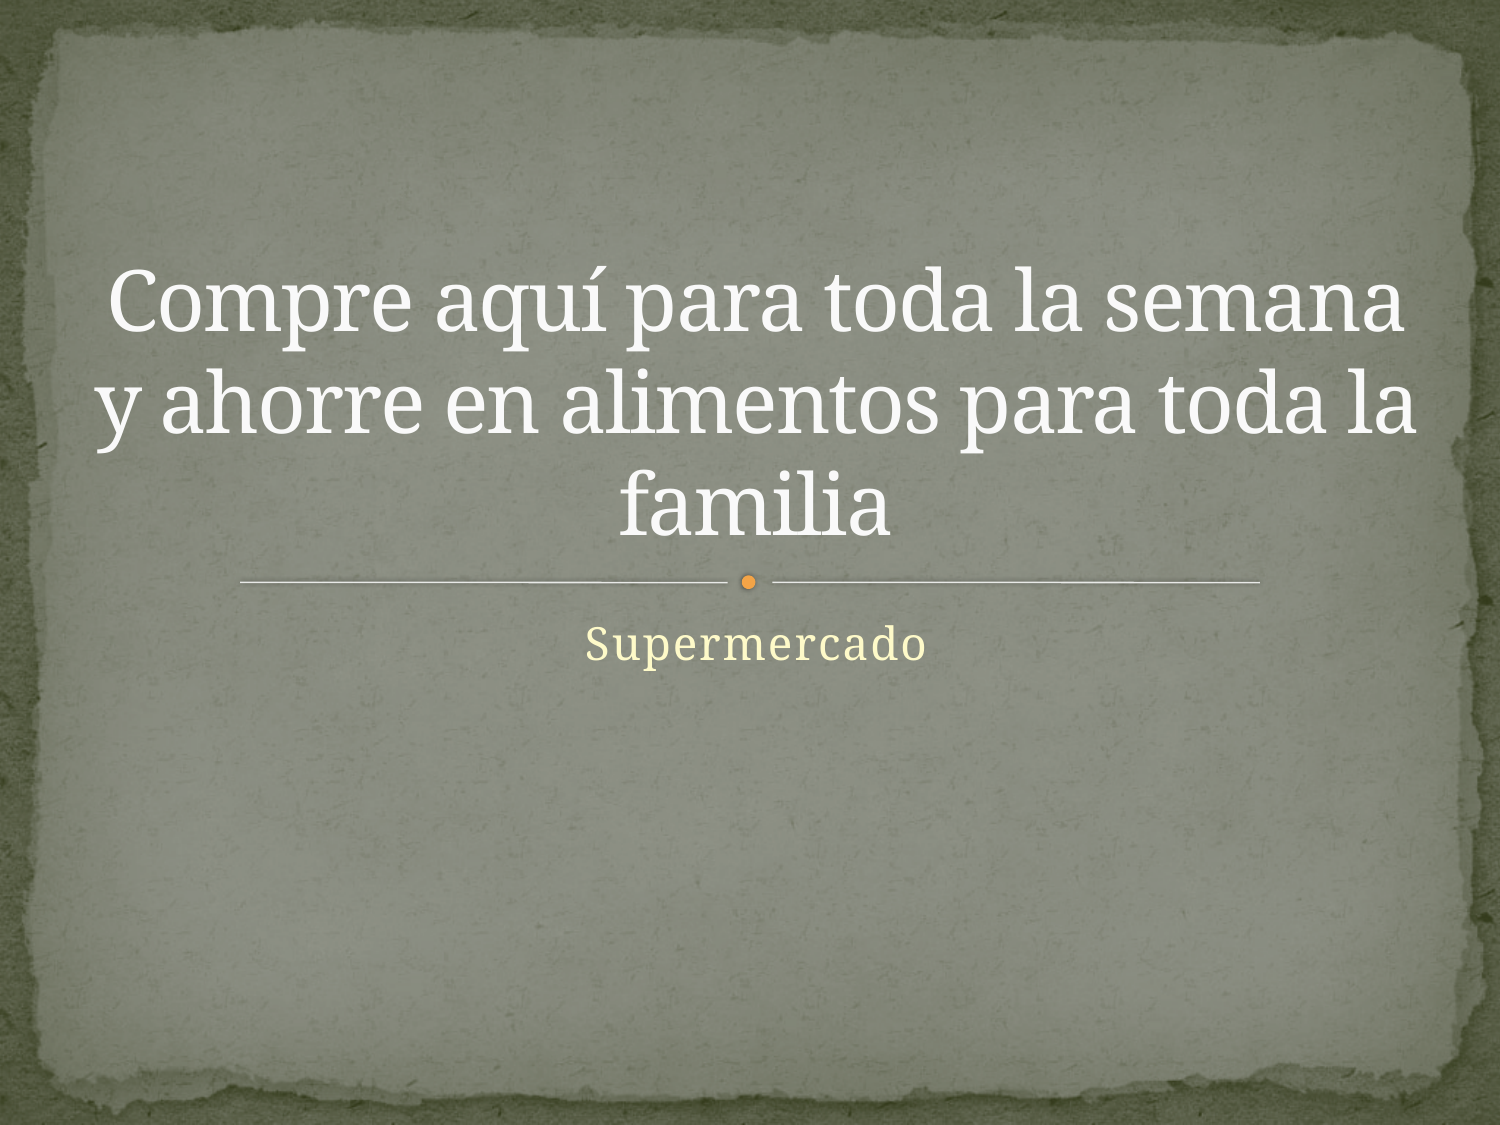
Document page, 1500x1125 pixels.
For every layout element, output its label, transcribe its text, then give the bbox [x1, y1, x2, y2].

title Compre aquí para toda la semana y ahorre en alimentos para toda la familia [74, 235, 1438, 561]
subtitle Supermercado [75, 606, 1438, 795]
